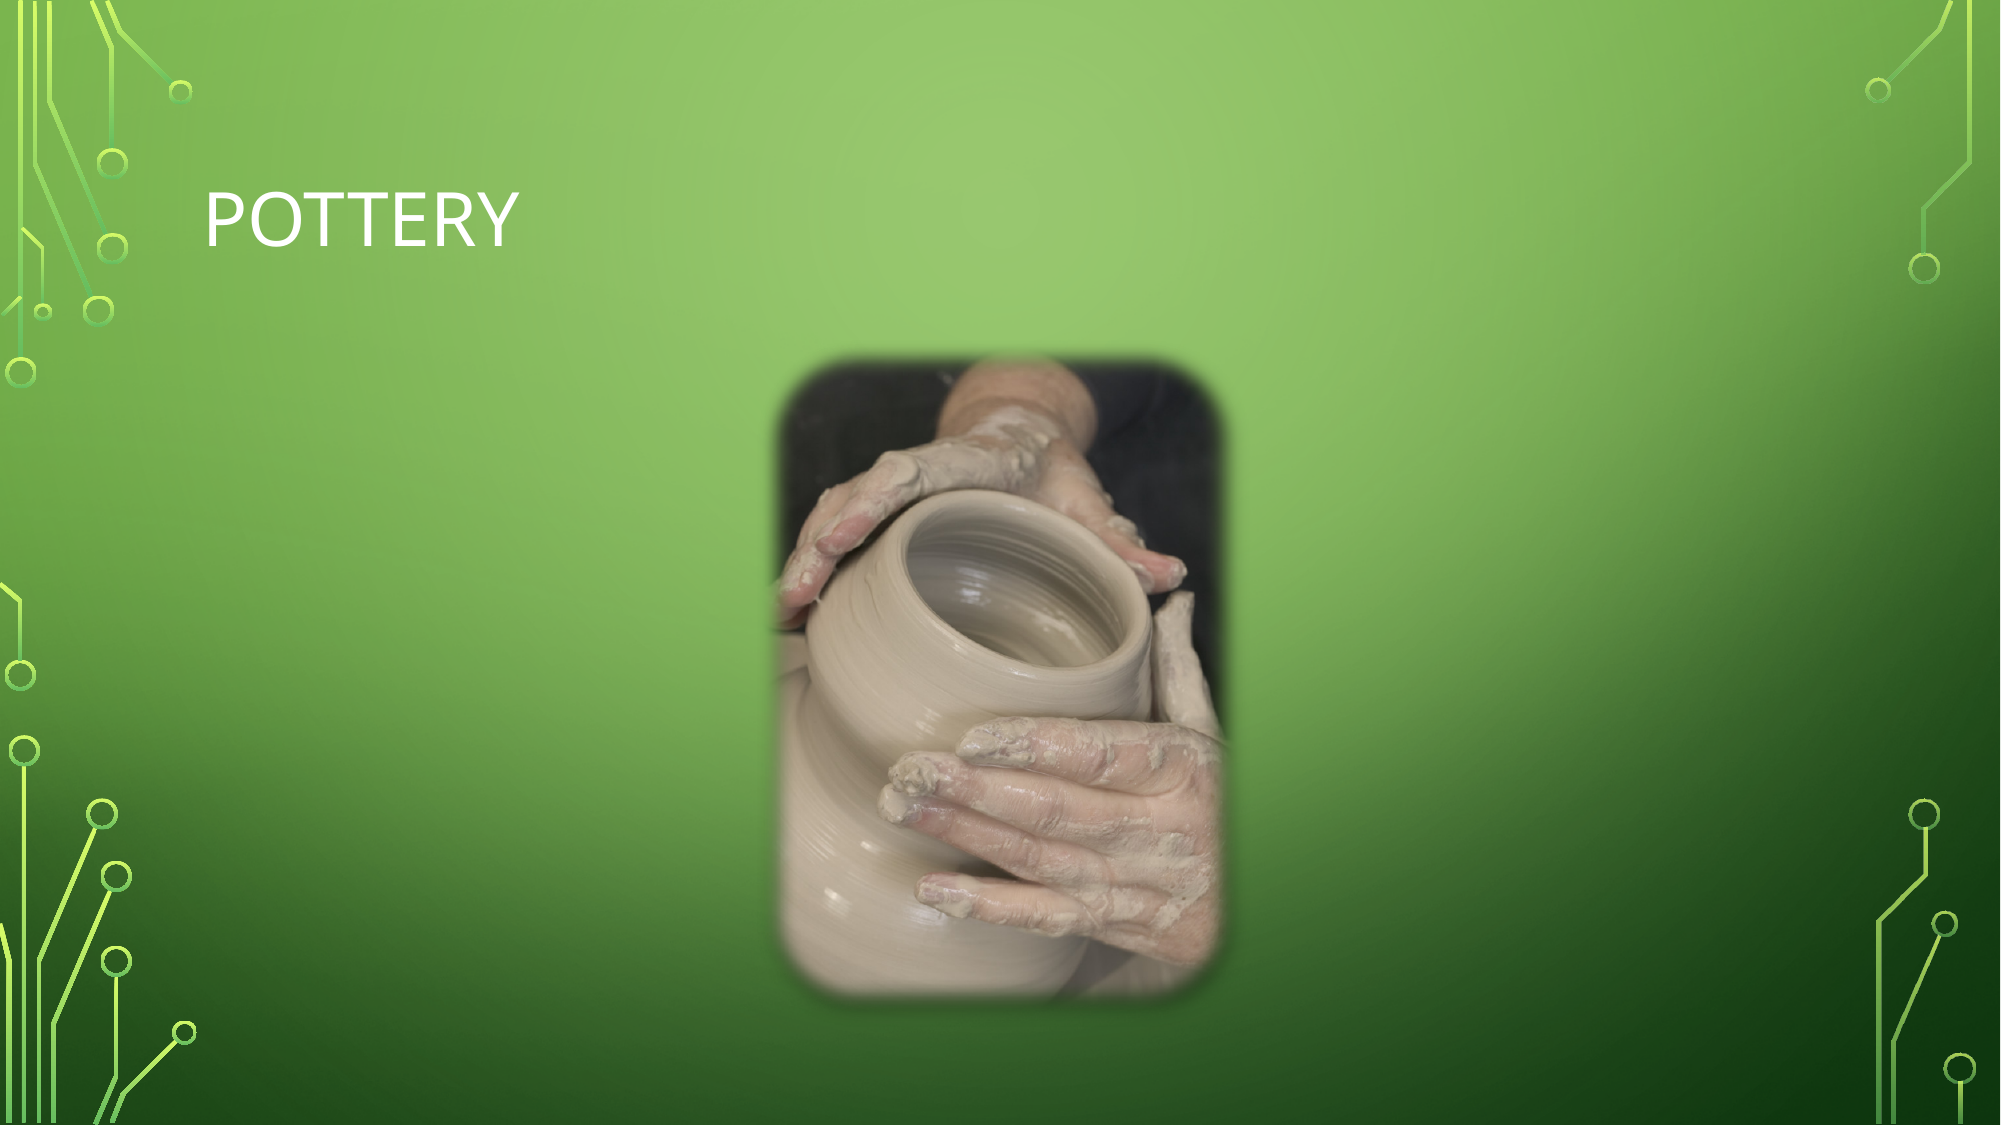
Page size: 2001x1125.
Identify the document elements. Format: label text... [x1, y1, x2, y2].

title Pottery [187, 101, 1813, 344]
picture [761, 343, 1239, 1013]
